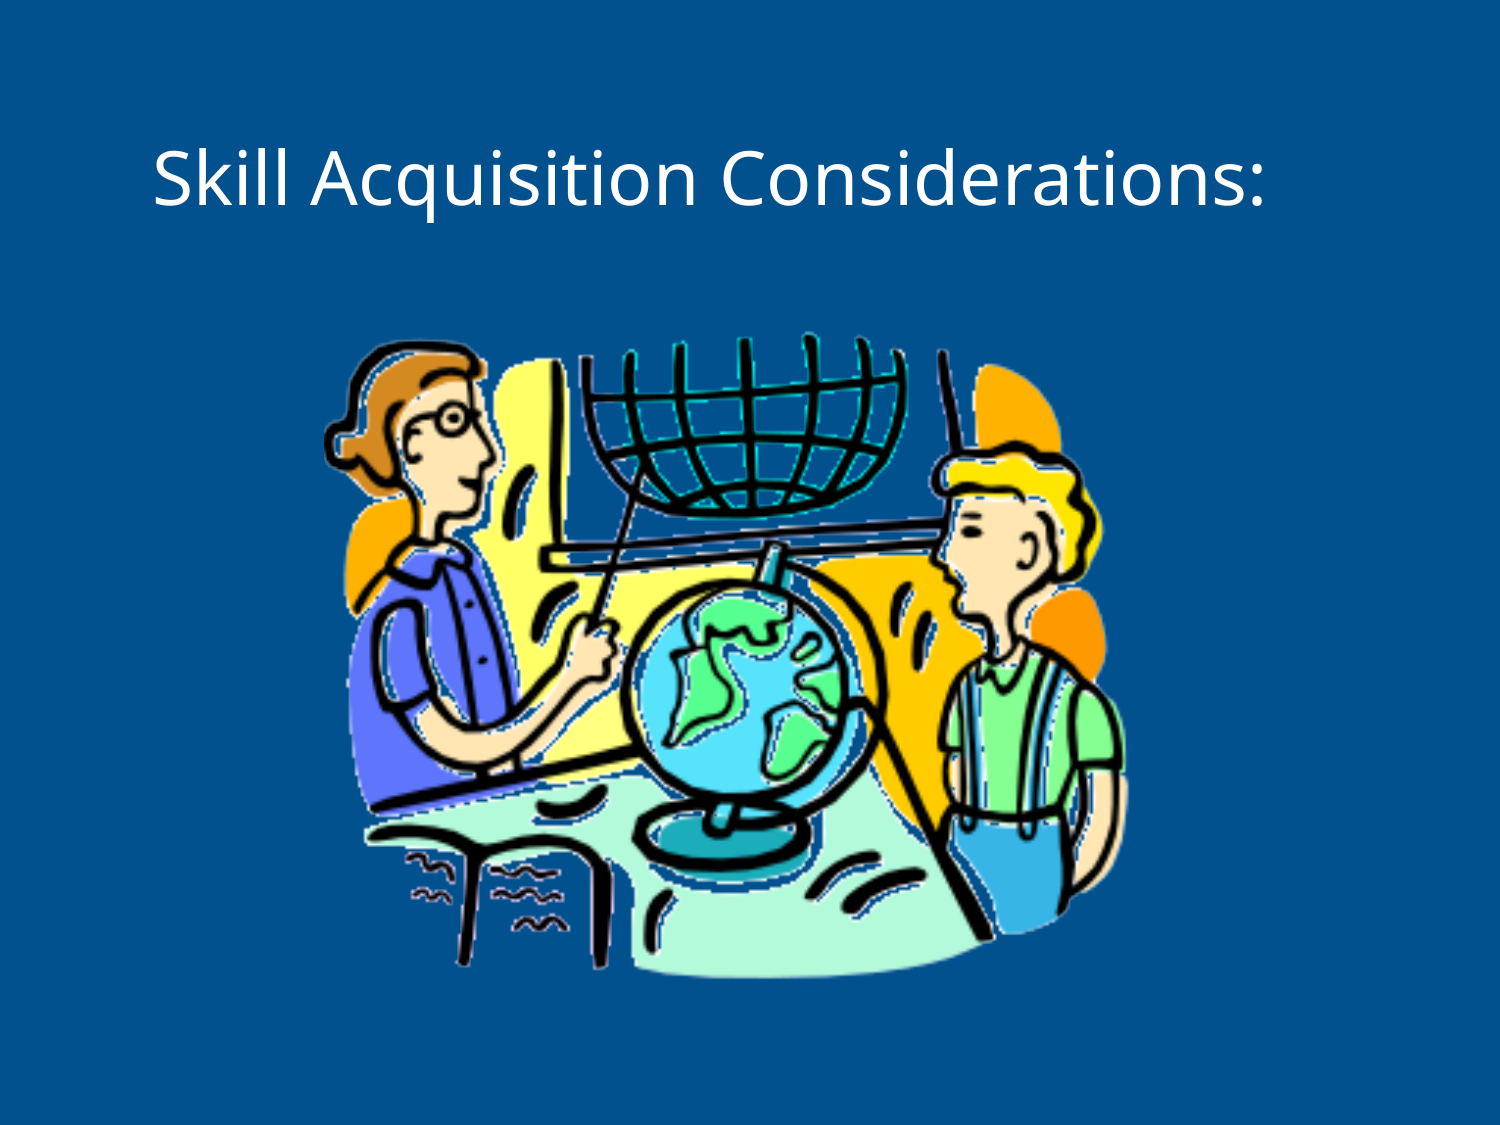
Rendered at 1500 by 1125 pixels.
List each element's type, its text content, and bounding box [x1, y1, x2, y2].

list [324, 324, 1138, 988]
title Skill Acquisition Considerations: [137, 99, 1438, 252]
